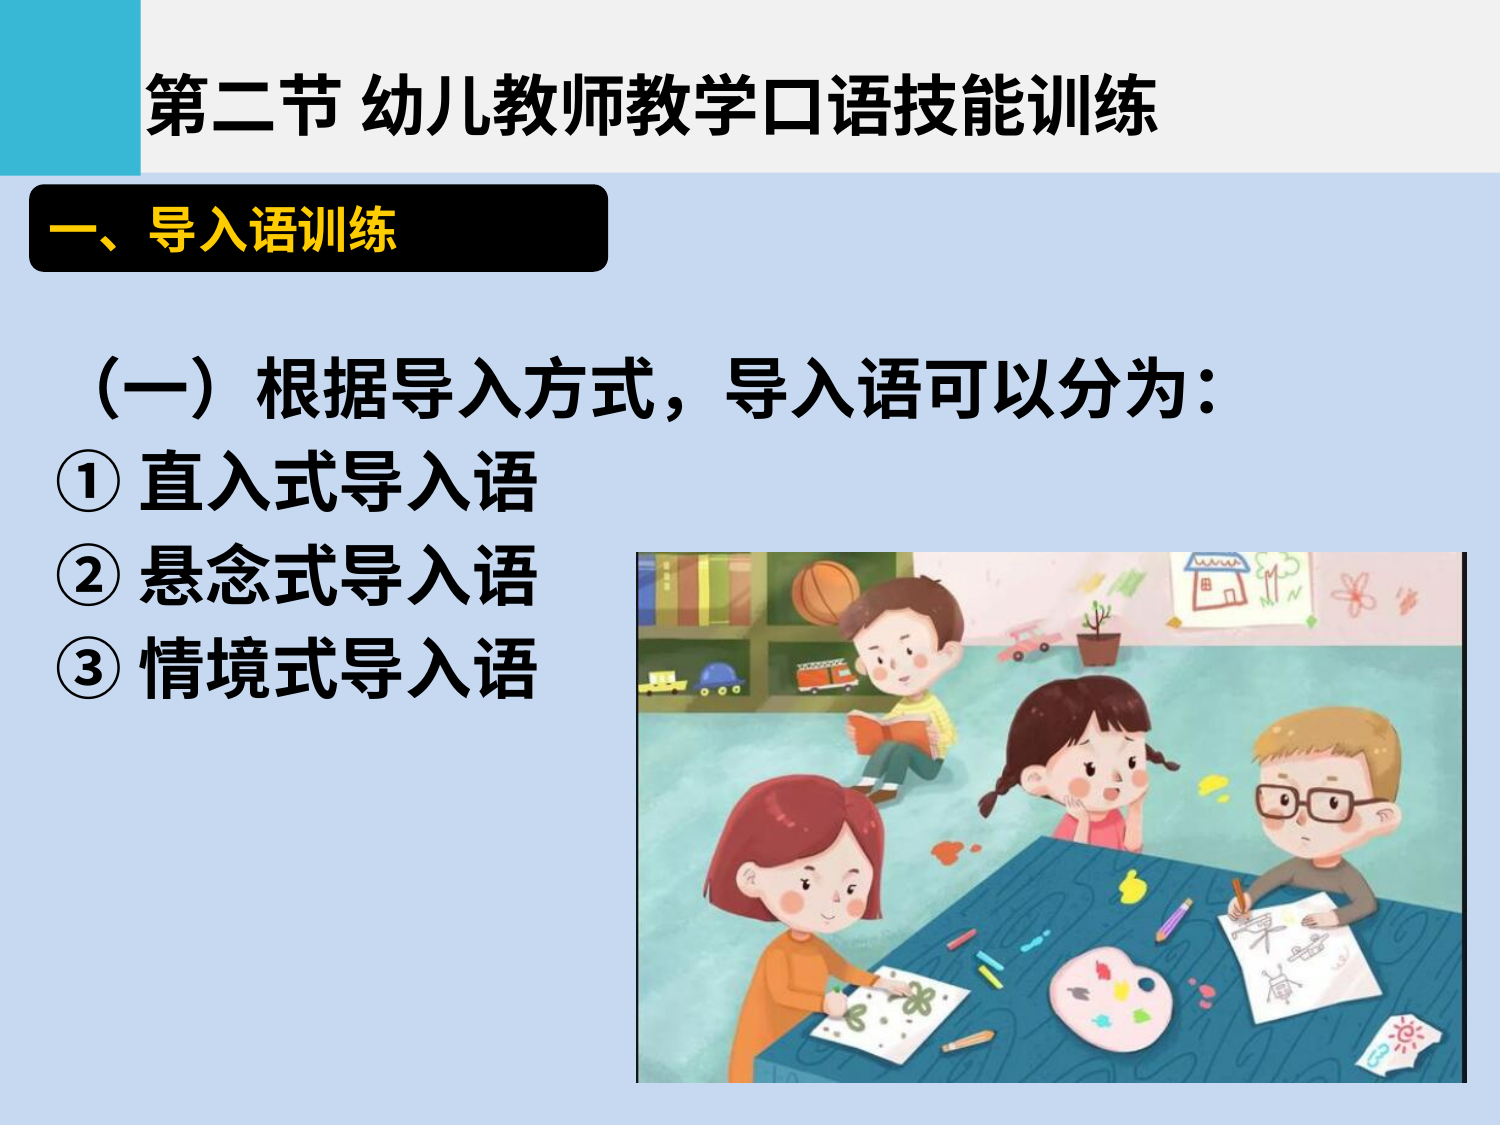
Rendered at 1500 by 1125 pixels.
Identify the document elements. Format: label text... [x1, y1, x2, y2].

text_box 第二节 幼儿教师教学口语技能训练 [141, 0, 1500, 172]
text_box 一、导入语训练 [27, 182, 611, 274]
text_box [0, 172, 1500, 1125]
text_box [635, 81, 699, 146]
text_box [175, 92, 244, 148]
picture [635, 552, 1467, 1083]
list （一）根据导入方式，导入语可以分为： ①直入式导入语 ②悬念式导入语 ③情境式导入语 [40, 195, 1500, 1083]
text_box [0, 0, 141, 176]
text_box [489, 81, 540, 146]
